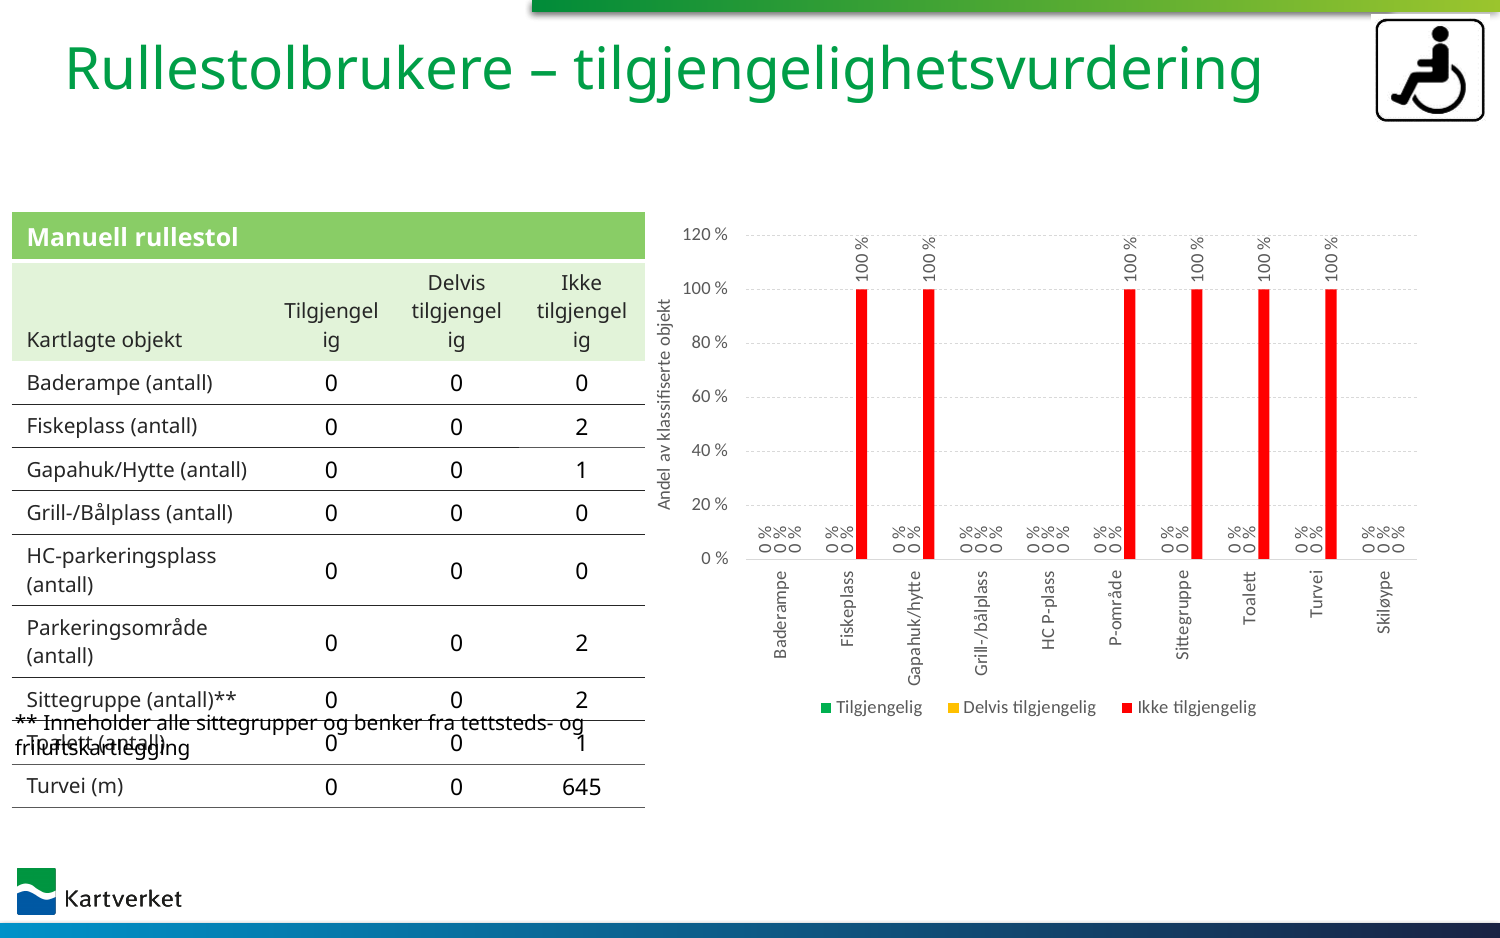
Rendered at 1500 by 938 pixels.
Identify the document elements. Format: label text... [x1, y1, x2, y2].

table_cell Gapahuk/Hytte (antall) [12, 448, 269, 490]
table_cell 2 [519, 405, 638, 447]
table_cell 0 [269, 535, 394, 605]
table_cell 0 [269, 448, 394, 490]
text_box Rullestolbrukere – tilgjengelighetsvurdering [49, 12, 1372, 109]
table_cell Ikke tilgjengelig [519, 263, 638, 361]
table_cell 0 [394, 361, 519, 404]
table_cell 0 [519, 535, 638, 605]
table_cell 0 [269, 361, 394, 404]
table_cell 0 [519, 491, 638, 534]
table_cell Grill-/Bålplass (antall) [12, 491, 269, 534]
table_cell 0 [269, 606, 394, 677]
table_cell 0 [269, 491, 394, 534]
table_cell Turvei (m) [12, 768, 269, 807]
table_cell HC-parkeringsplass (antall) [12, 535, 269, 605]
table_cell 0 [394, 606, 519, 677]
picture [643, 218, 1427, 728]
table_cell 0 [394, 405, 519, 447]
table_cell Delvis tilgjengelig [394, 263, 519, 361]
table_cell 1 [519, 448, 638, 490]
table_cell 0 [394, 678, 519, 702]
table_cell Baderampe (antall) [12, 361, 269, 404]
table_header Manuell rullestol [12, 212, 645, 259]
table_cell 645 [519, 768, 645, 807]
table_cell 2 [519, 606, 638, 677]
table_cell Sittegruppe (antall)** [12, 678, 269, 702]
picture [1371, 13, 1491, 127]
table_cell Fiskeplass (antall) [12, 405, 269, 447]
table_cell Parkeringsområde (antall) [12, 606, 269, 677]
table_cell 0 [394, 768, 519, 807]
table_cell 0 [394, 535, 519, 605]
table_cell 0 [269, 678, 394, 702]
table_cell 0 [269, 405, 394, 447]
text_box ** Inneholder alle sittegrupper og benker fra tettsteds- og friluftskartlegging [0, 702, 745, 768]
table_cell Kartlagte objekt [12, 263, 269, 361]
table_cell Tilgjengelig [269, 263, 394, 361]
table_cell 0 [269, 768, 394, 807]
table_cell 2 [519, 678, 638, 702]
table_cell 0 [394, 448, 519, 490]
table_cell 0 [519, 361, 638, 404]
table_cell 0 [394, 491, 519, 534]
